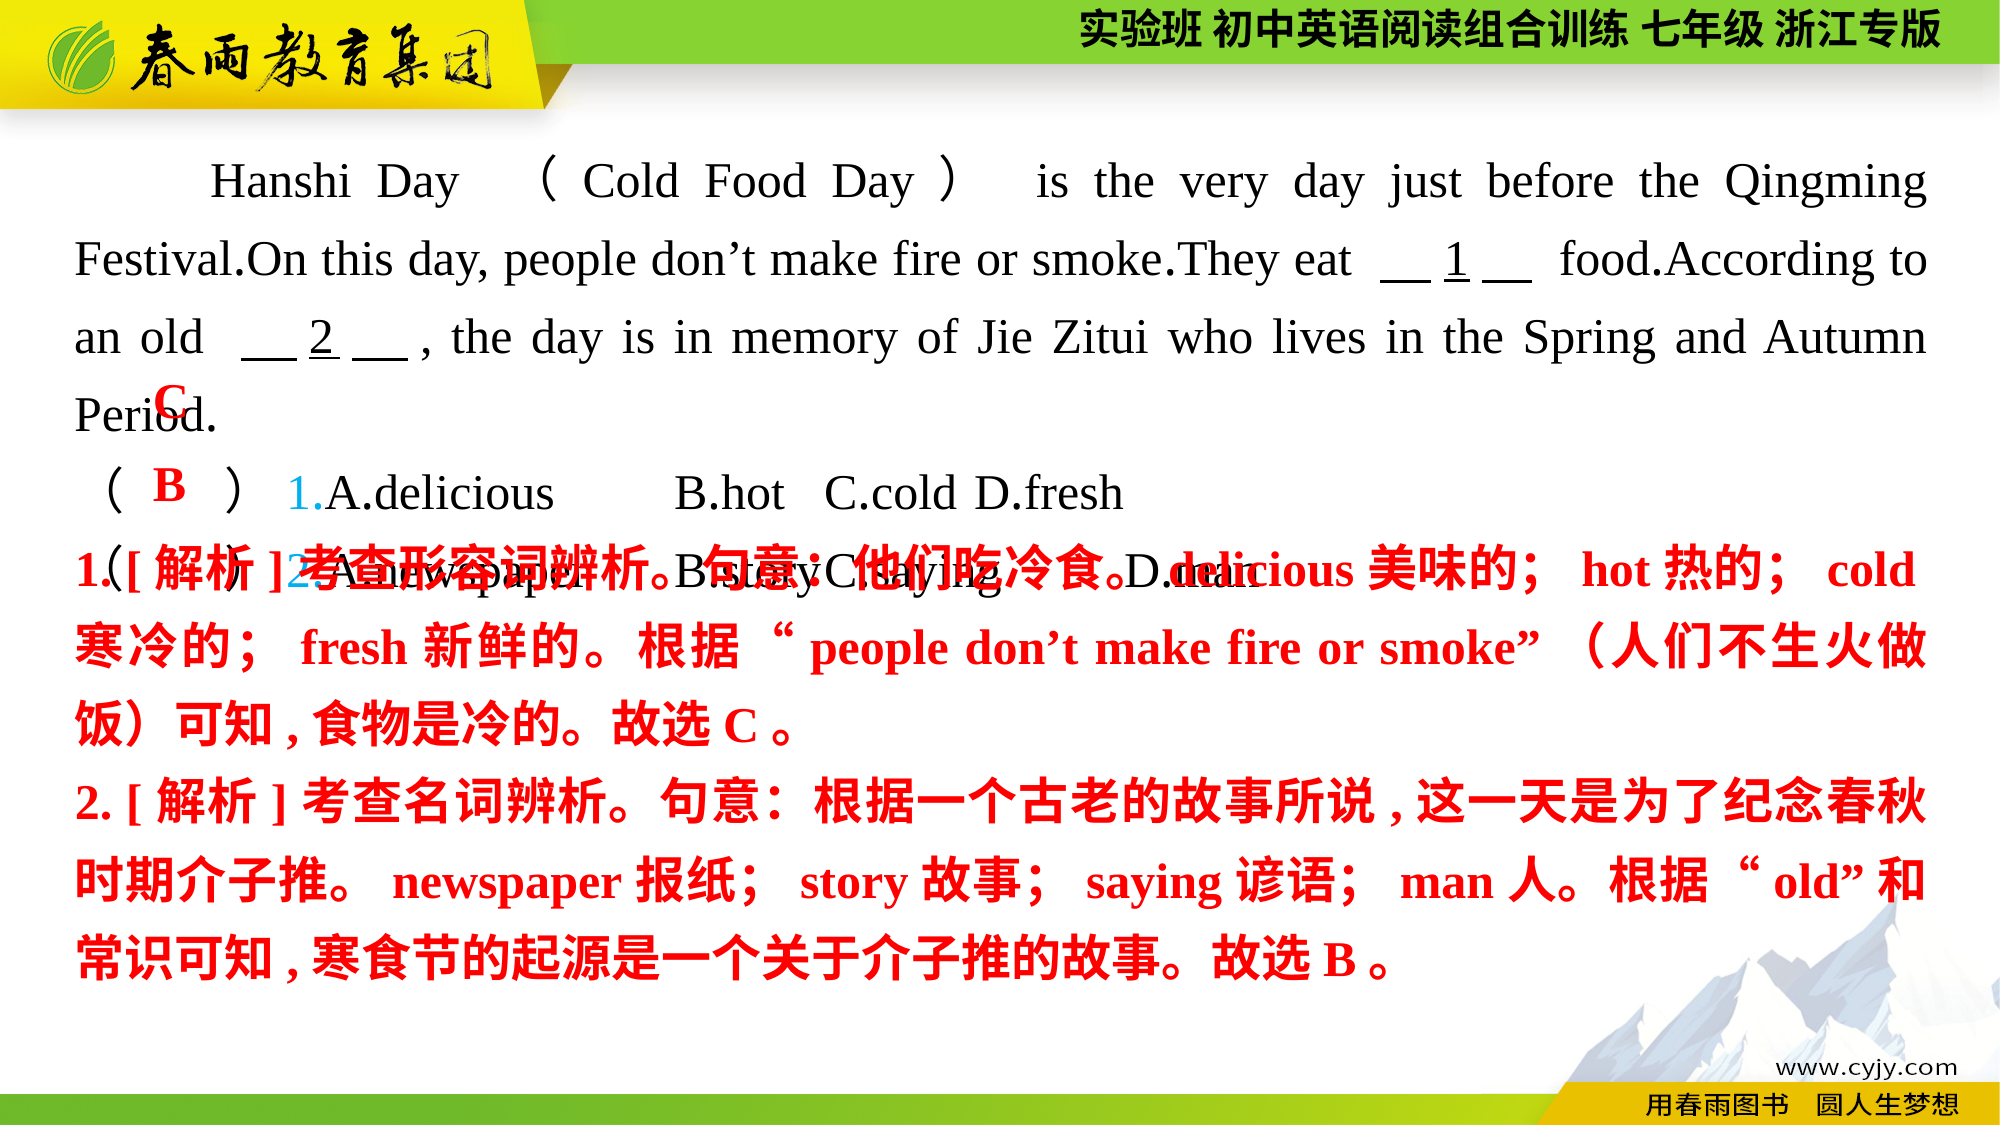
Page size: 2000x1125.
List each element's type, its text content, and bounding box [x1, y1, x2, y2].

list Hanshi Day （Cold Food Day） is the very day just before the Qingming Festival.On this day, people don’t make fire or smoke.They eat 1 food.According to an old 2 , the day is in memory of Jie Zitui who lives in the Spring and Autumn Period. （ ）1.A.delicious B.hot C.cold D.fresh （ ）2.A.newspaper B.story C.saying D.man [59, 122, 1944, 523]
text_box C [138, 361, 204, 437]
text_box 1. [解析]考查形容词辨析。句意：他们吃冷食。delicious美味的；hot热的；cold寒冷的；fresh新鲜的。根据“people don’t make fire or smoke”（人们不生火做饭）可知,食物是冷的。故选C。 [59, 510, 1943, 744]
text_box 2. [解析]考查名词辨析。句意：根据一个古老的故事所说,这一天是为了纪念春秋时期介子推。newspaper报纸；story故事；saying谚语；man人。根据“old”和常识可知,寒食节的起源是一个关于介子推的故事。故选B。 [59, 744, 1943, 994]
picture [0, 0, 2000, 1125]
text_box B [138, 443, 202, 519]
